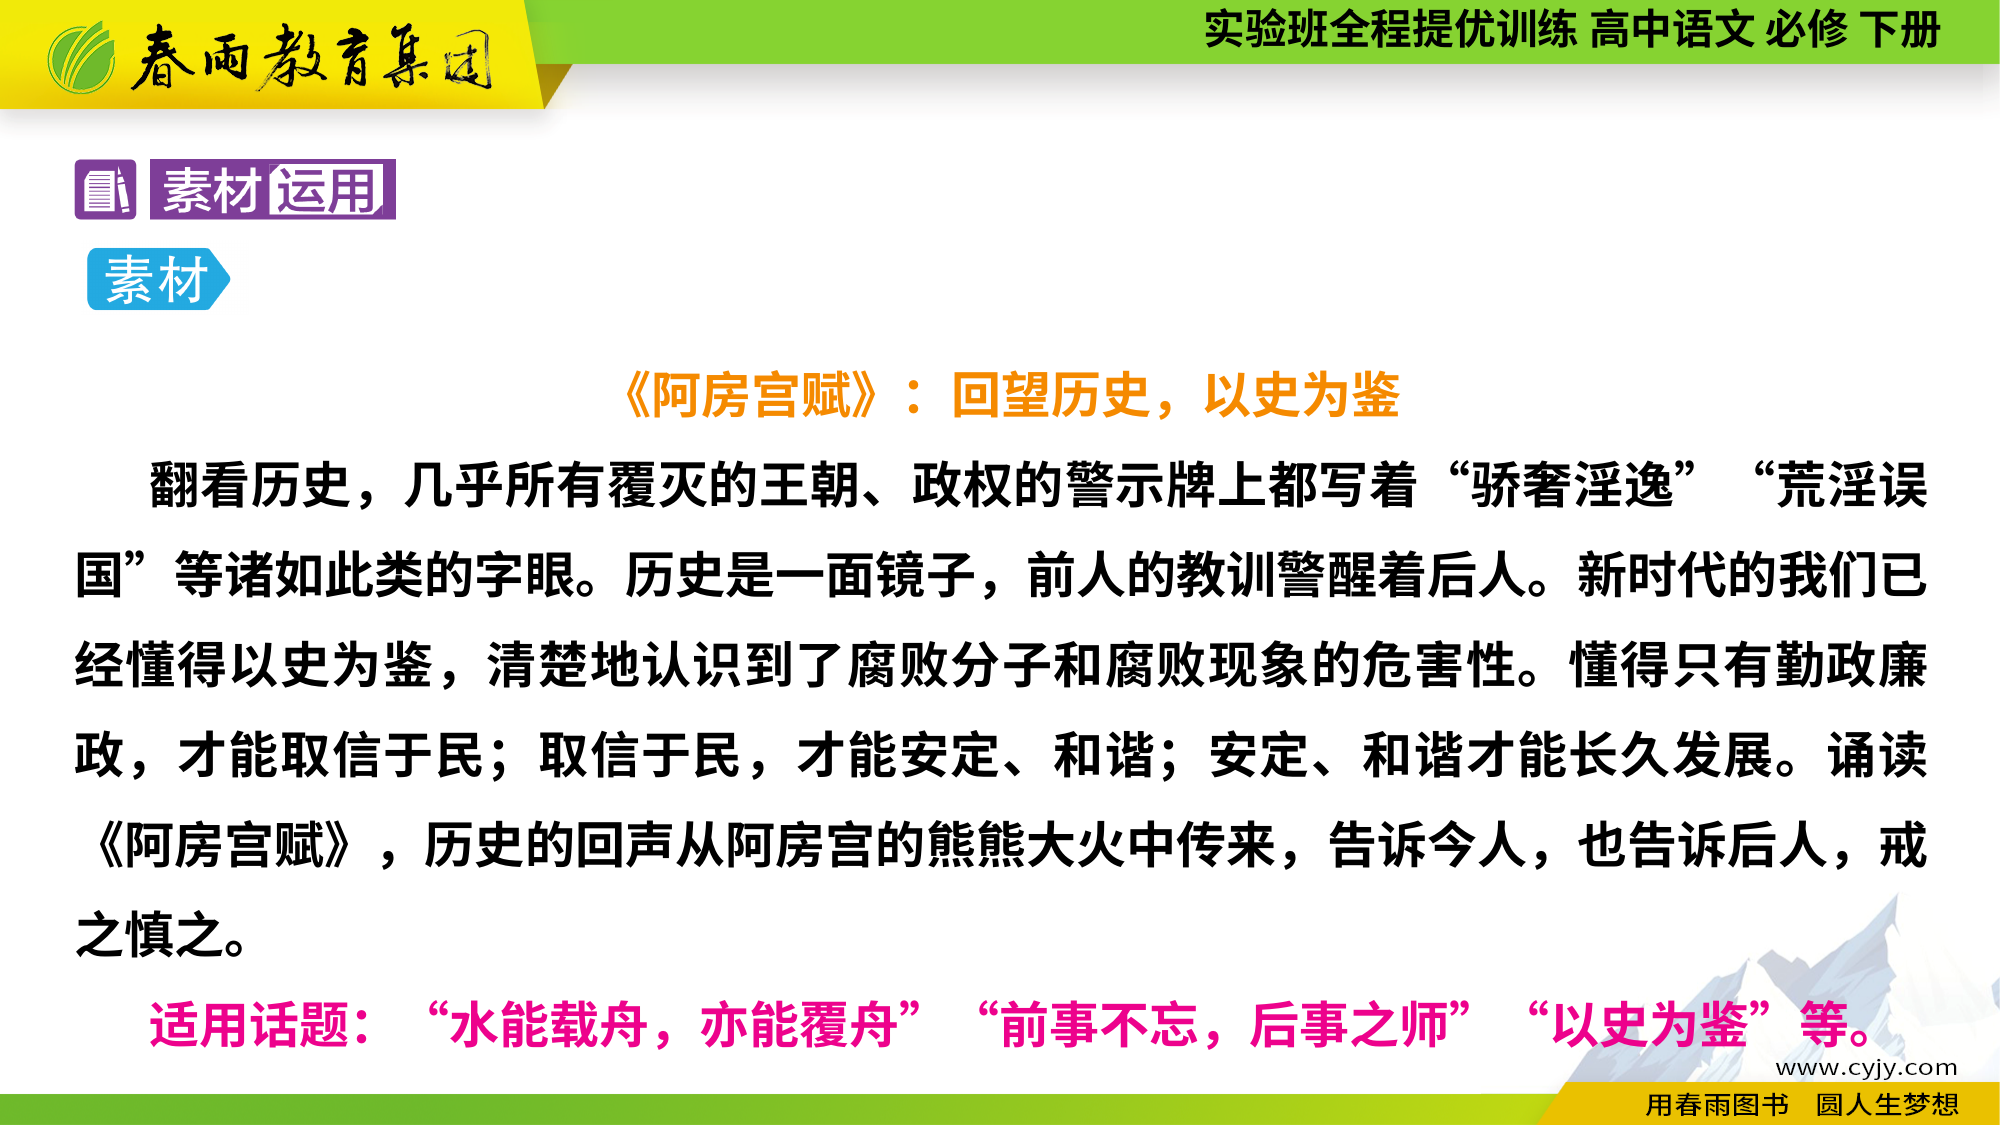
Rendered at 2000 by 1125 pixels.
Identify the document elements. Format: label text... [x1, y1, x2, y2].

picture [0, 0, 2000, 1125]
list 《阿房宫赋》：回望历史，以史为鉴 翻看历史，几乎所有覆灭的王朝、政权的警示牌上都写着“骄奢淫逸”“荒淫误国”等诸如此类的字眼。历史是一面镜子，前人的教训警醒着后人。新时代的我们已经懂得以史为鉴，清楚地认识到了腐败分子和腐败现象的危害性。懂得只有勤政廉政，才能取信于民；取信于民，才能安定、和谐；安定、和谐才能长久发展。诵读《阿房宫赋》，历史的回声从阿房宫的熊熊大火中传来，告诉今人，也告诉后人，戒之慎之。 适用话题：“水能载舟，亦能覆舟”“前事不忘，后事之师”“以史为鉴”等。 [59, 326, 1944, 1057]
